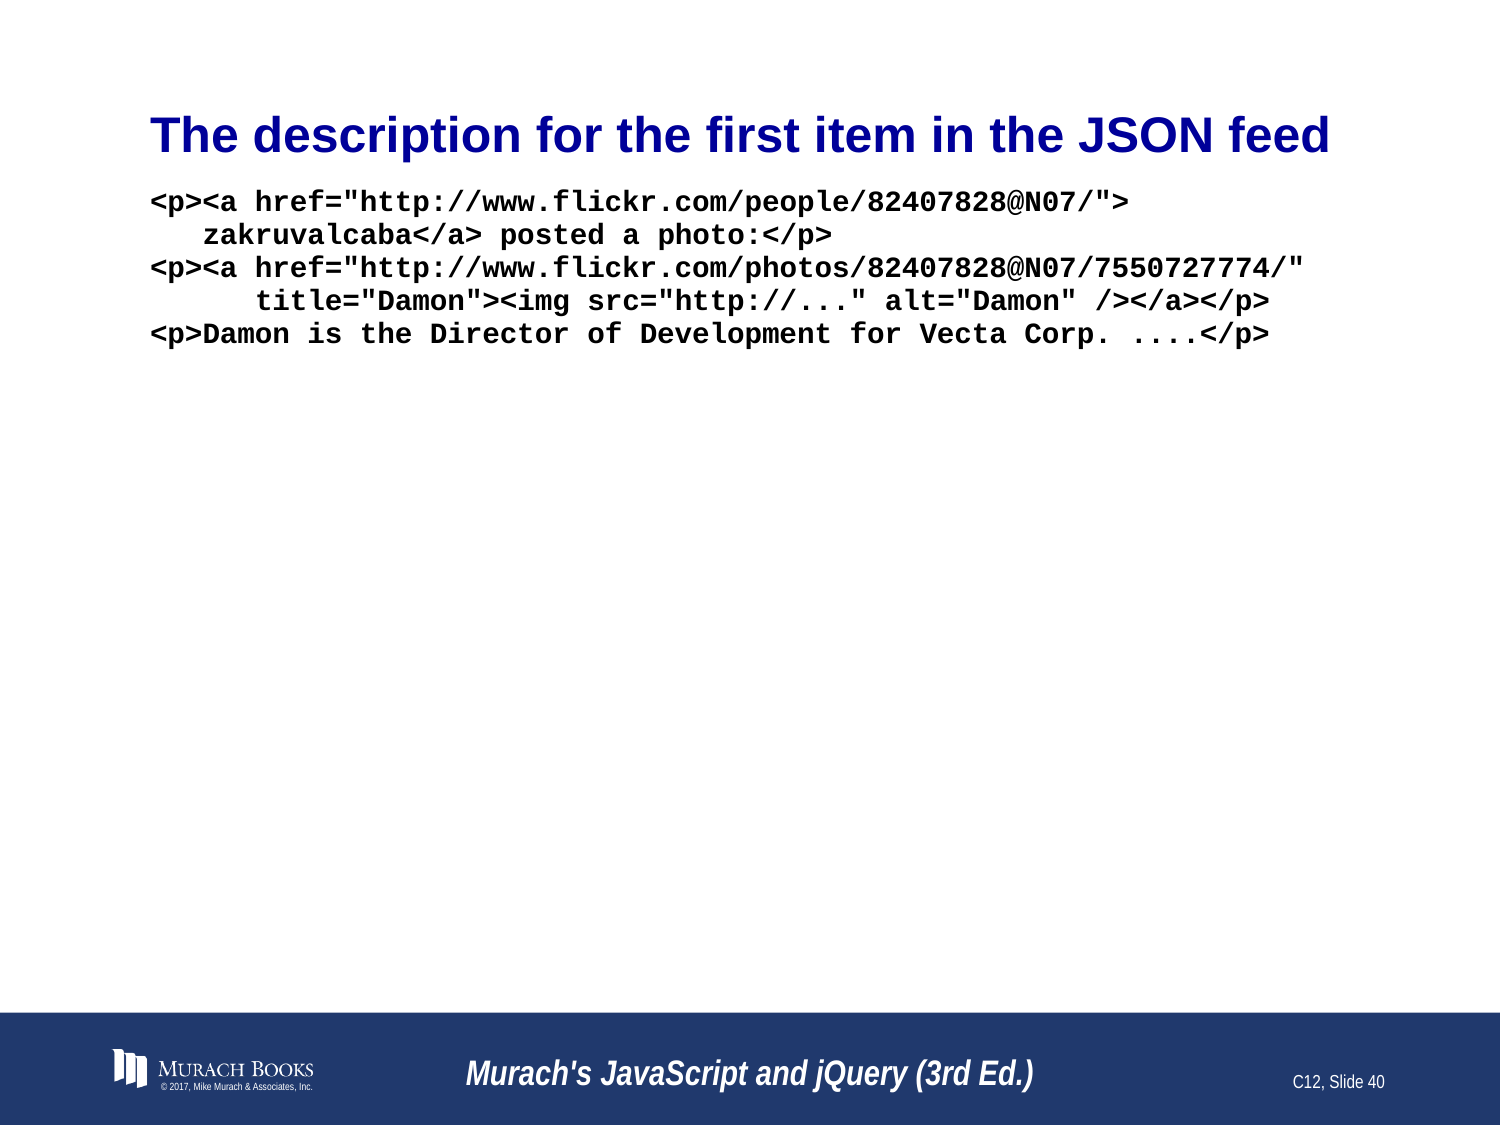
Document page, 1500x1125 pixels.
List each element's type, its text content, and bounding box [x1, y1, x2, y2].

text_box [149, 187, 1350, 392]
slide_number C12, Slide 40 [1087, 1025, 1400, 1100]
title The description for the first item in the JSON feed [150, 102, 1350, 164]
slide_number Murach's JavaScript and jQuery (3rd Ed.) [463, 1025, 1050, 1100]
footer © 2017, Mike Murach & Associates, Inc. [12, 1025, 463, 1100]
